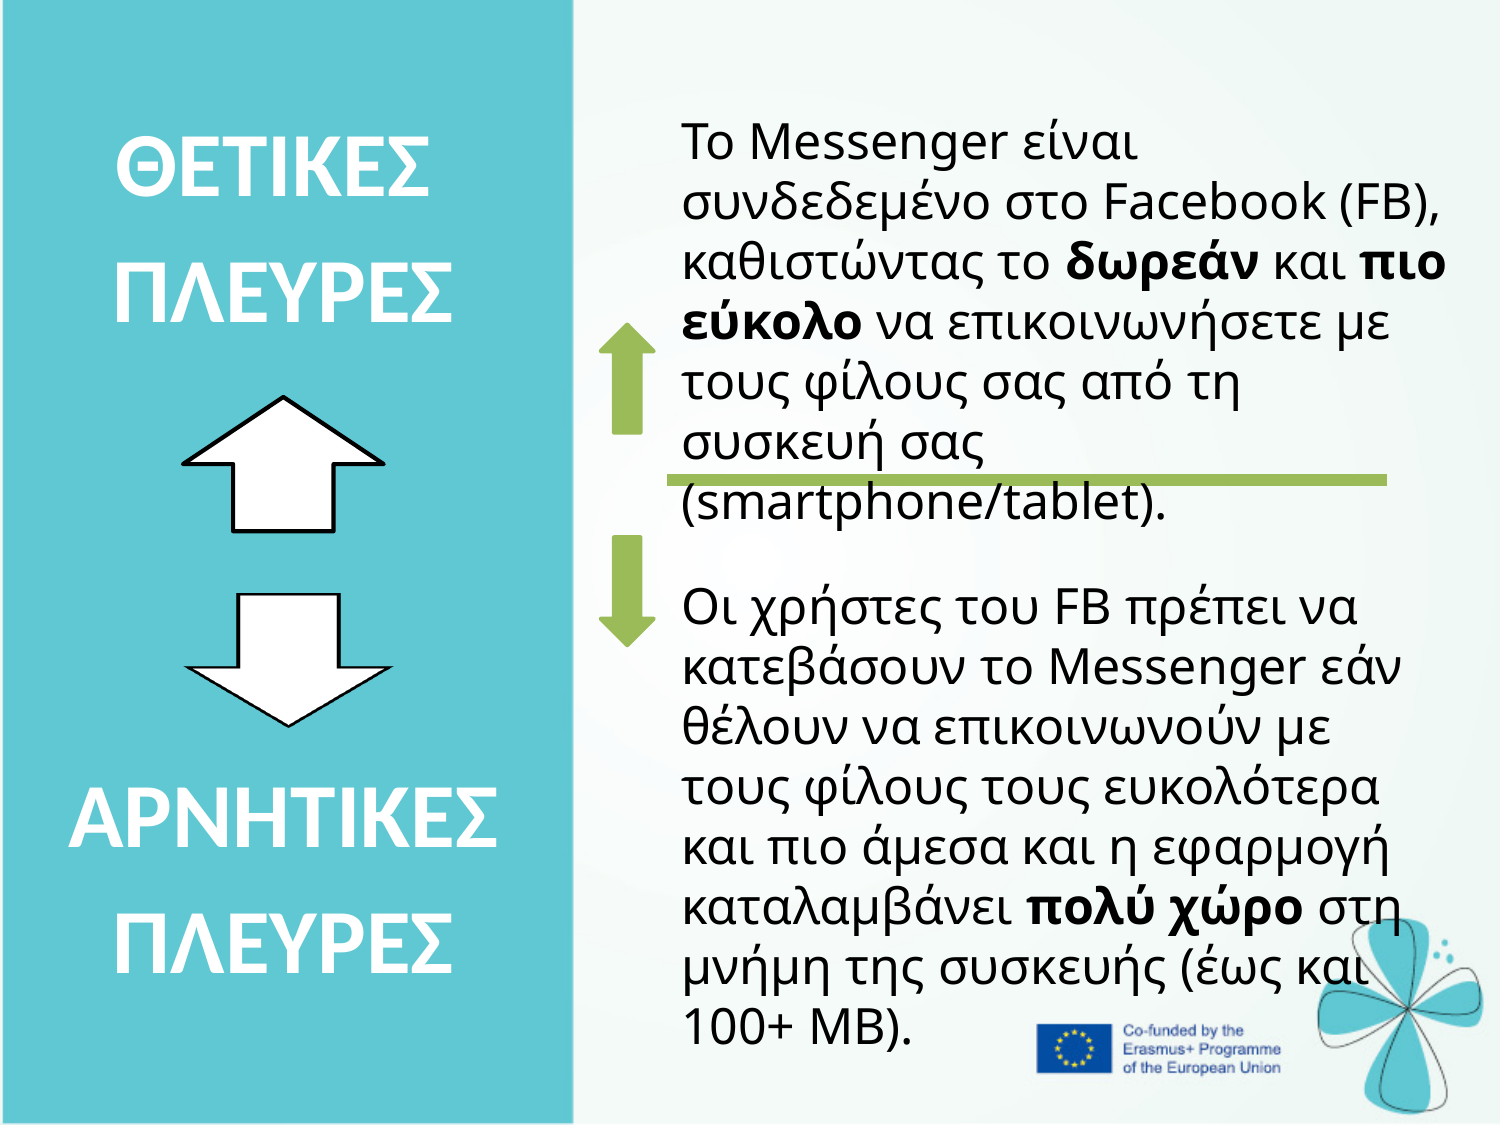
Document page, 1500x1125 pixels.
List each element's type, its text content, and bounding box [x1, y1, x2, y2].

text_box Το Messenger είναι συνδεδεμένο στο Facebook (FB), καθιστώντας το δωρεάν και πιο εύκολο να επικοινωνήσετε με τους φίλους σας από τη συσκευή σας (smartphone/tablet). Οι χρήστες του FB πρέπει να κατεβάσουν το Messenger εάν θέλουν να επικοινωνούν με τους φίλους τους ευκολότερα και πιο άμεσα και η εφαρμογή καταλαμβάνει πολύ χώρο στη μνήμη της συσκευής (έως και 100+ MB). [666, 102, 1465, 1063]
text_box [598, 535, 656, 648]
text_box [598, 322, 656, 435]
table_header ΑΡΝΗΤΙΚΕΣ ΠΛΕΥΡΕΣ [52, 765, 515, 997]
text_box [180, 395, 386, 534]
table_header ΘΕΤΙΚΕΣ ΠΛΕΥΡΕΣ [52, 114, 515, 346]
picture [0, 0, 1500, 1125]
